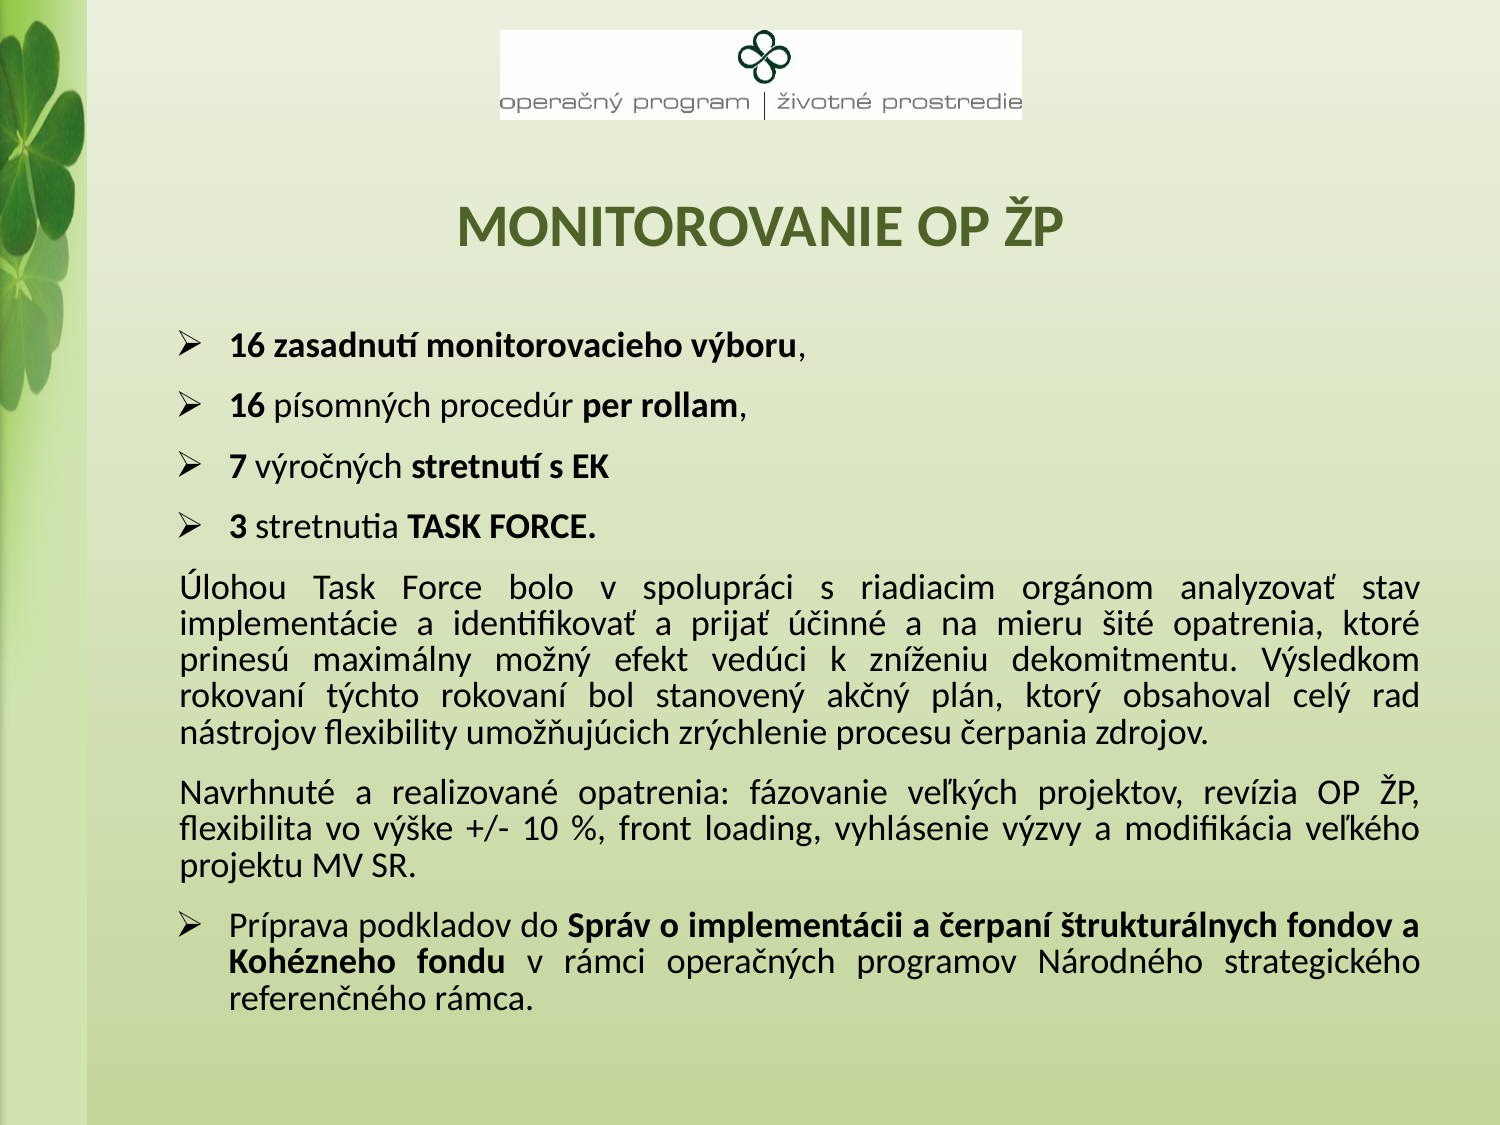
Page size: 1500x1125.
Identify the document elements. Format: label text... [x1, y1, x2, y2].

title MonitorovaNIE OP ŽP [85, 137, 1436, 322]
picture [500, 30, 1022, 120]
list 16 zasadnutí monitorovacieho výboru, 16 písomných procedúr per rollam, 7 výročných stretnutí s EK 3 stretnutia TASK FORCE. Úlohou Task Force bolo v spolupráci s riadiacim orgánom analyzovať stav implementácie a identifikovať a prijať účinné a na mieru šité opatrenia, ktoré prinesú maximálny možný efekt vedúci k zníženiu dekomitmentu. Výsledkom rokovaní týchto rokovaní bol stanovený akčný plán, ktorý obsahoval celý rad nástrojov flexibility umožňujúcich zrýchlenie procesu čerpania zdrojov. Navrhnuté a realizované opatrenia: fázovanie veľkých projektov, revízia OP ŽP, flexibilita vo výške +/- 10 %, front loading, vyhlásenie výzvy a modifikácia veľkého projektu MV SR. Príprava podkladov do Správ o implementácii a čerpaní štrukturálnych fondov a Kohézneho fondu v rámci operačných programov Národného strategického referenčného rámca. [85, 322, 1436, 1032]
picture [0, 0, 87, 1125]
